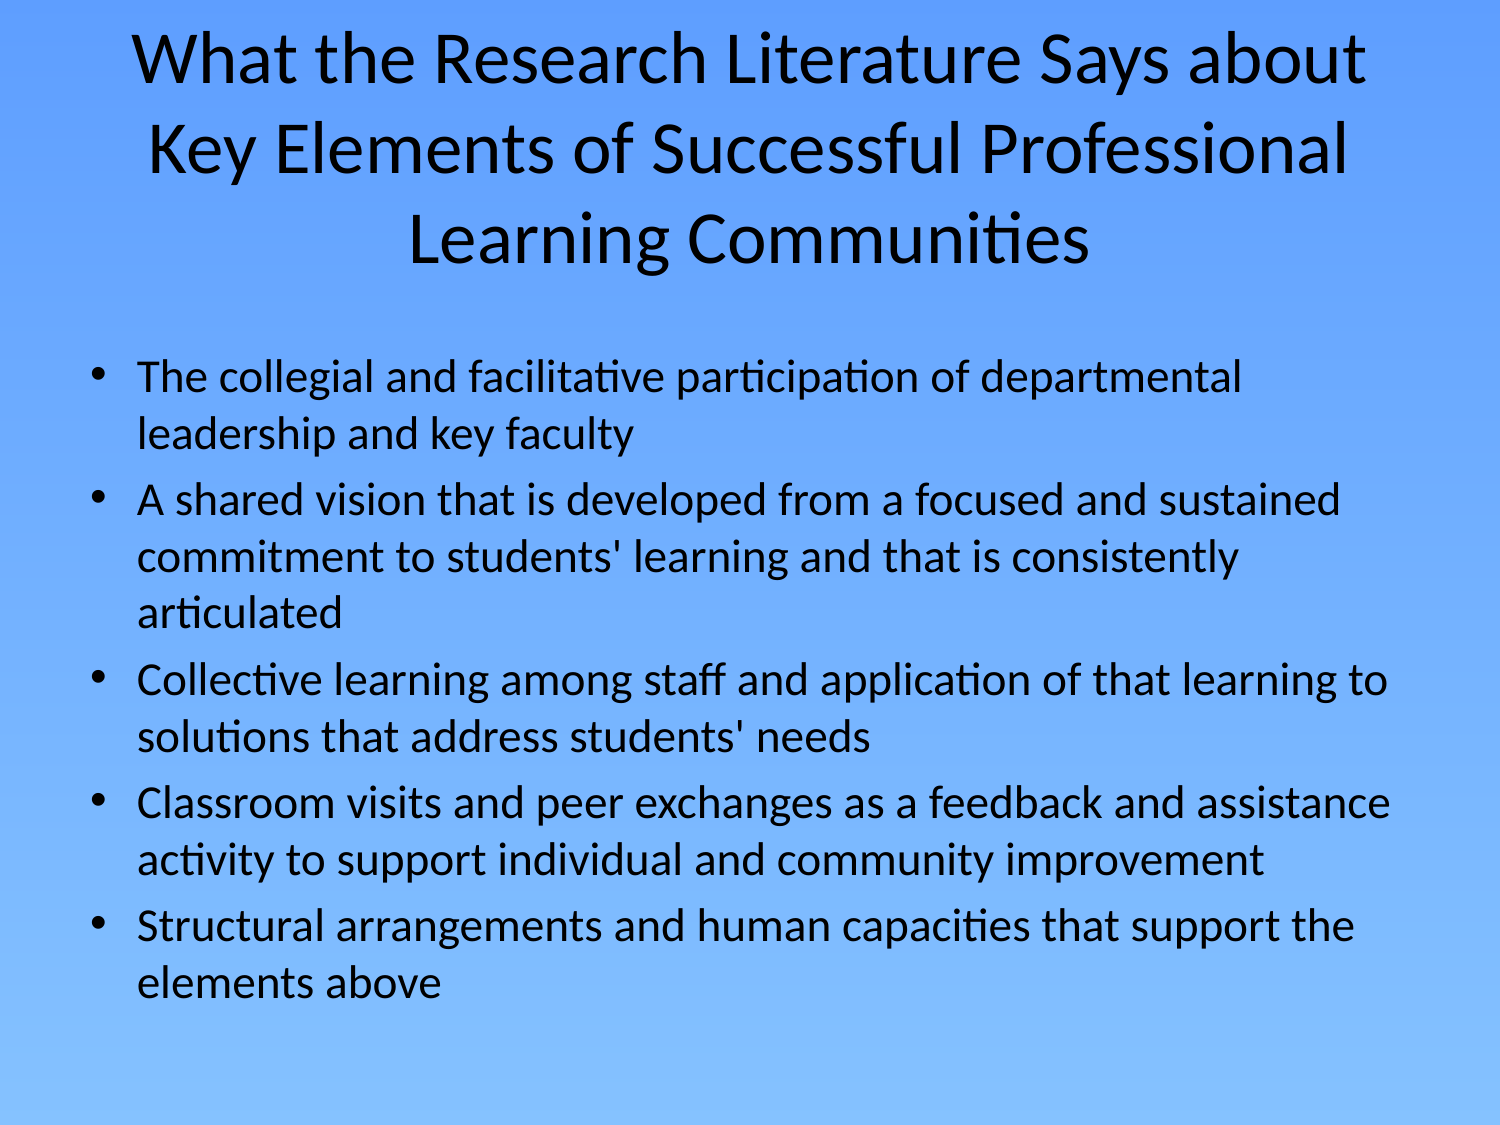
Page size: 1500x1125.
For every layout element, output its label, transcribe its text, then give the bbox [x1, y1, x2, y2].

title What the Research Literature Says about Key Elements of Successful Professional Learning Communities [75, 24, 1425, 263]
list The collegial and facilitative participation of departmental leadership and key faculty A shared vision that is developed from a focused and sustained commitment to students' learning and that is consistently articulated Collective learning among staff and application of that learning to solutions that address students' needs Classroom visits and peer exchanges as a feedback and assistance activity to support individual and community improvement Structural arrangements and human capacities that support the elements above [75, 337, 1425, 1080]
